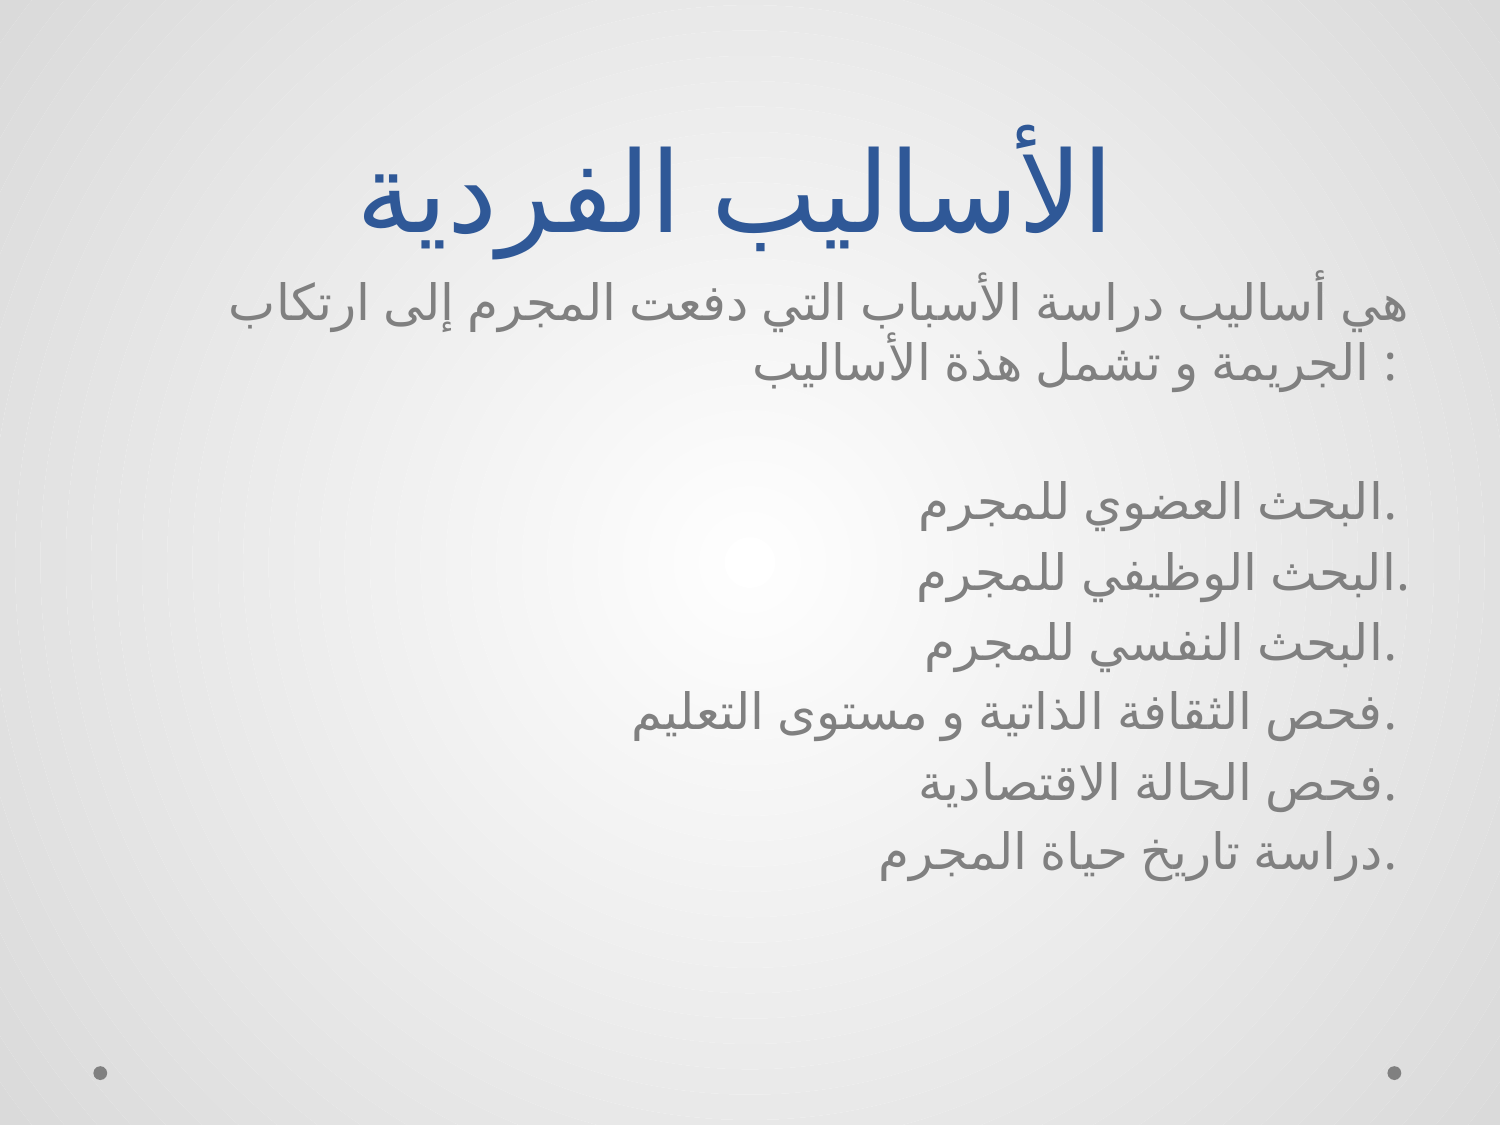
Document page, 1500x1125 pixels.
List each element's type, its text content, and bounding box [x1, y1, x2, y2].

title الأساليب الفردية [75, 0, 1425, 262]
list هي أساليب دراسة الأسباب التي دفعت المجرم إلى ارتكاب الجريمة و تشمل هذة الأساليب : البحث العضوي للمجرم. البحث الوظيفي للمجرم. البحث النفسي للمجرم. فحص الثقافة الذاتية و مستوى التعليم. فحص الحالة الاقتصادية. دراسة تاريخ حياة المجرم. [75, 262, 1425, 1005]
